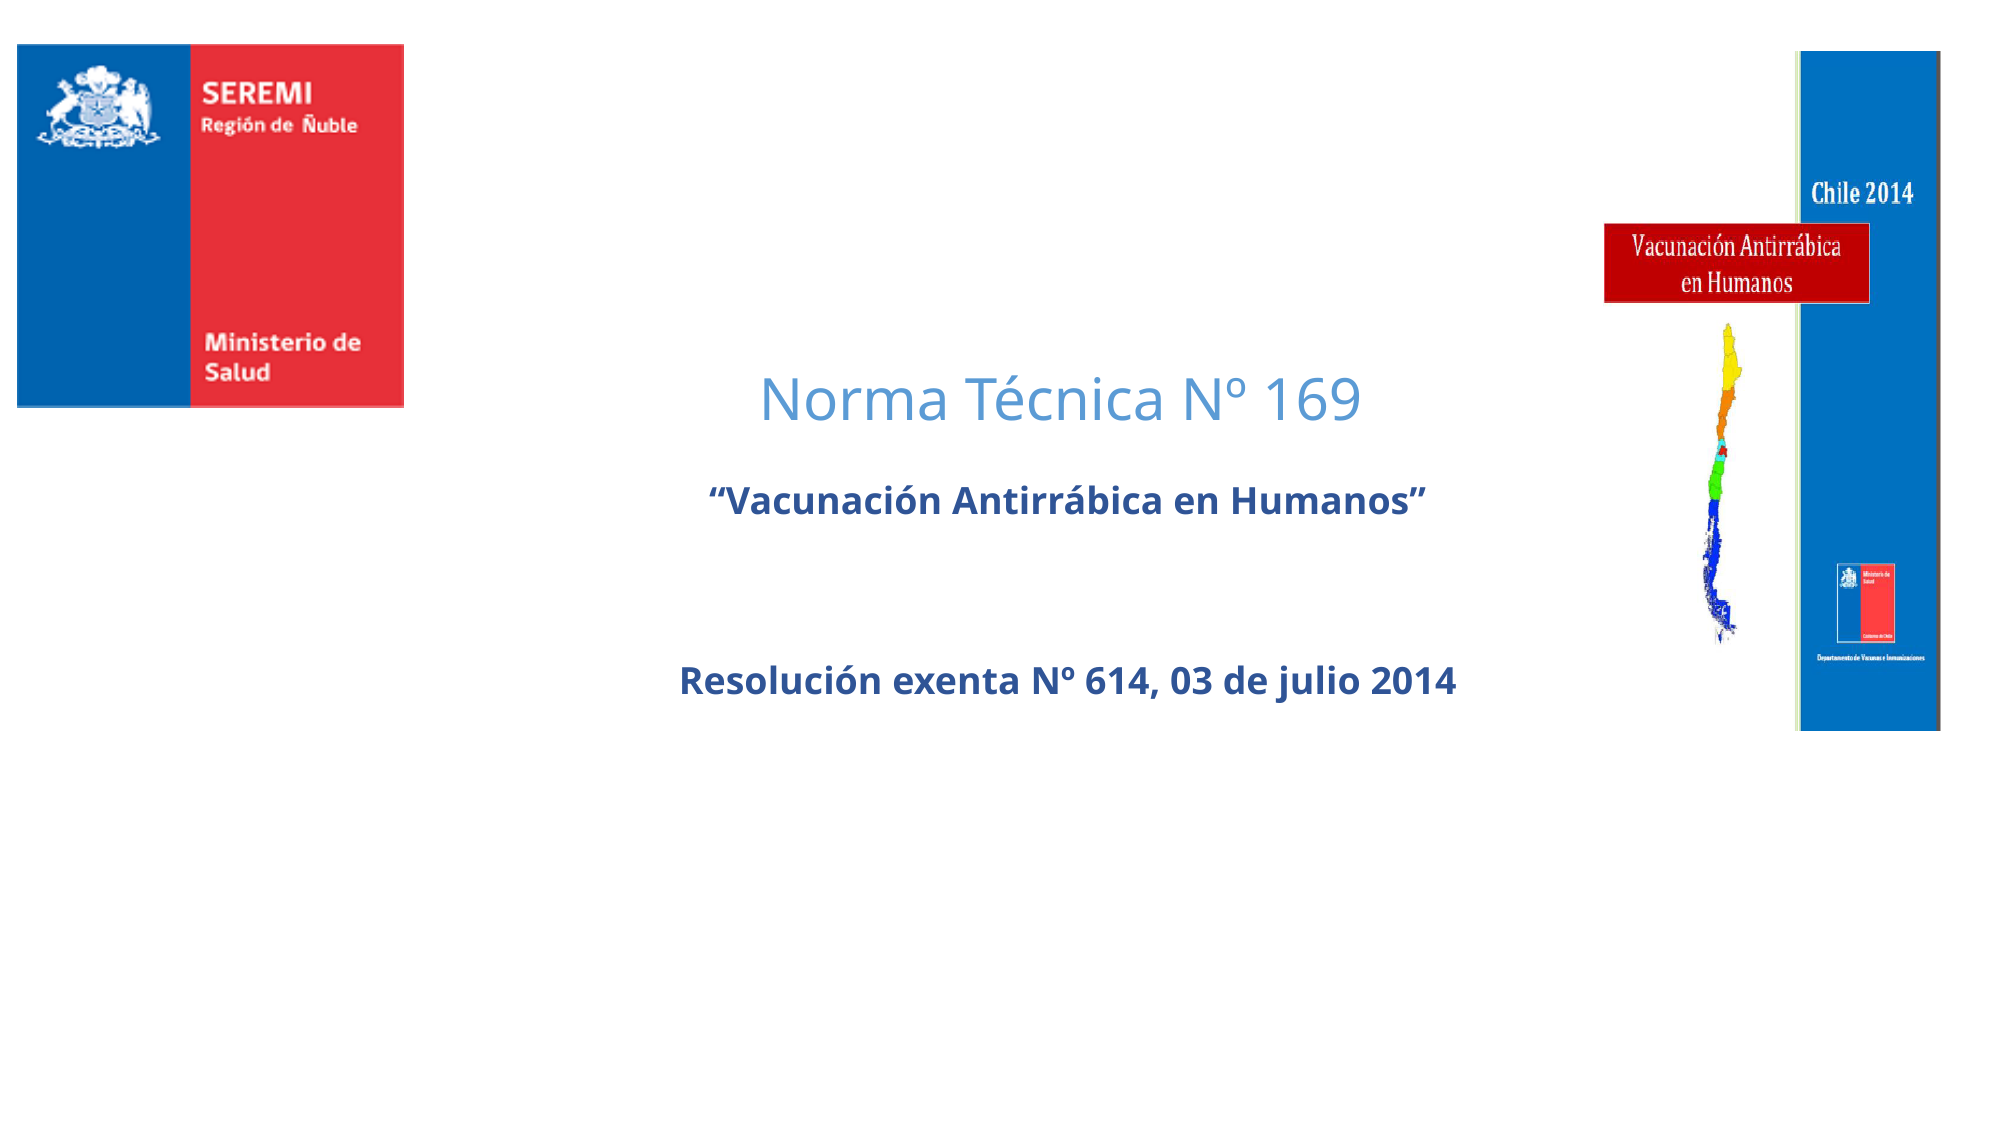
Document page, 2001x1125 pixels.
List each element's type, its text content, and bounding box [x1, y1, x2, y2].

picture [17, 44, 404, 408]
picture [1599, 29, 1945, 759]
text_box Norma Técnica Nº 169 “Vacunación Antirrábica en Humanos” Resolución exenta Nº 614, 03 de julio 2014 [661, 354, 1475, 710]
